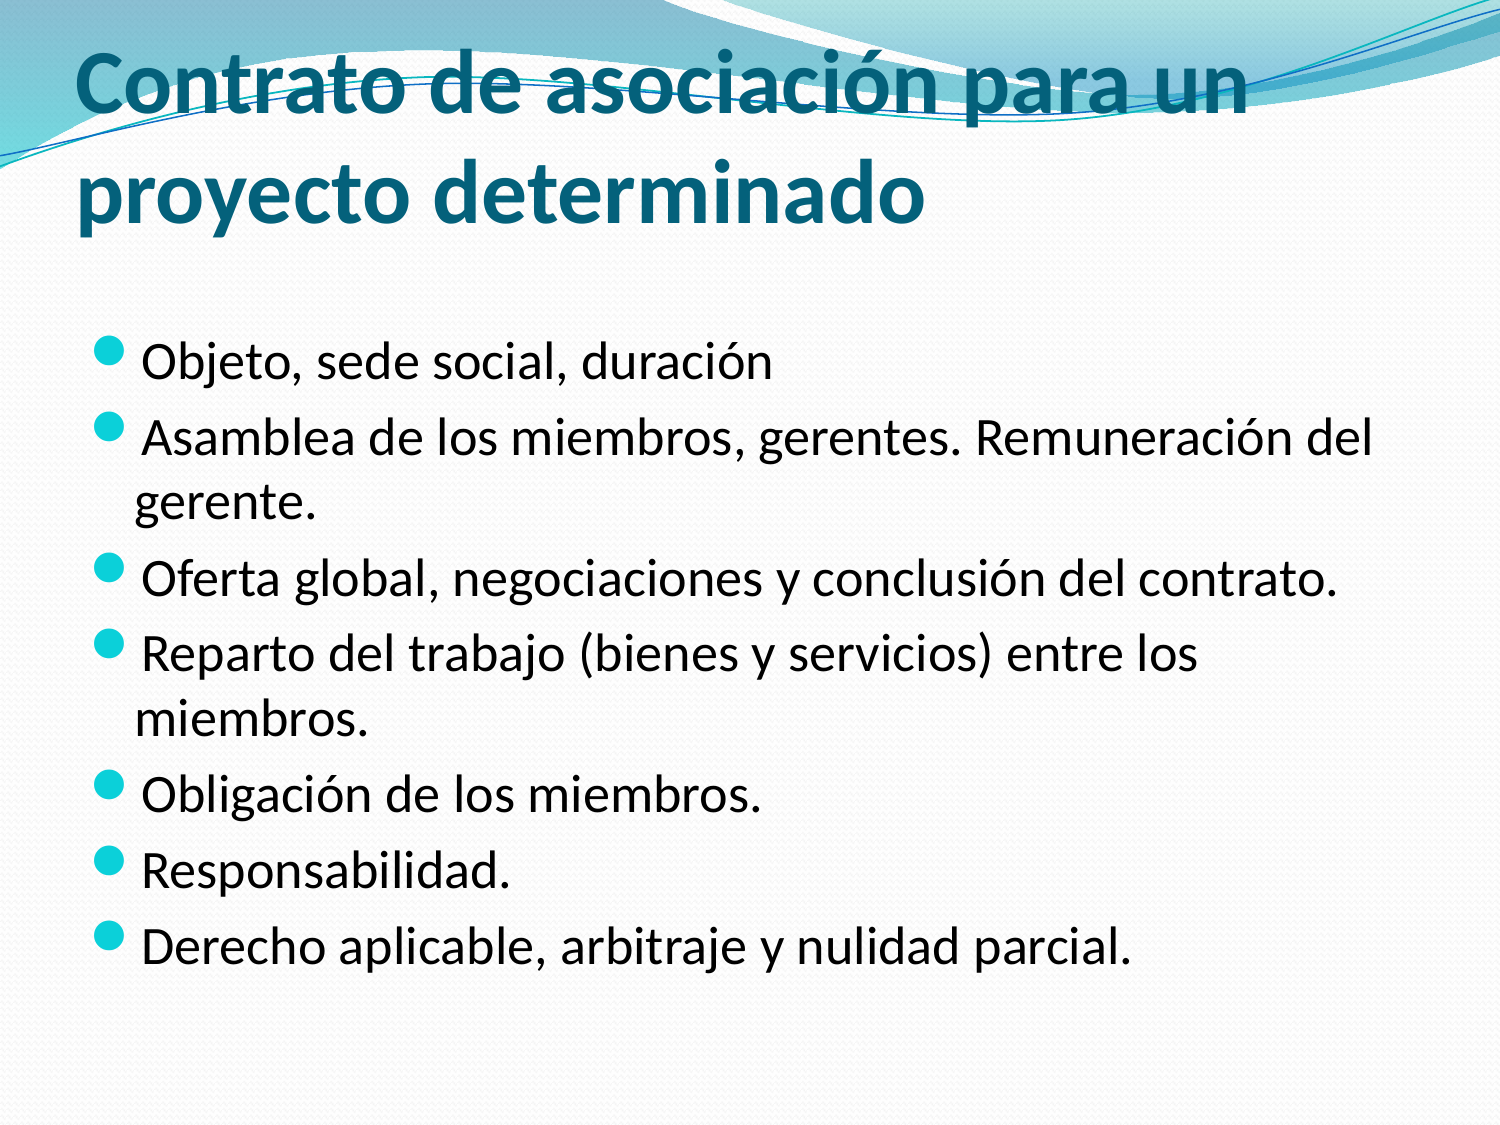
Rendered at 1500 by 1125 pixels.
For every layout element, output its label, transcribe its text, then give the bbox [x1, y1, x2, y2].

list Objeto, sede social, duración Asamblea de los miembros, gerentes. Remuneración del gerente. Oferta global, negociaciones y conclusión del contrato. Reparto del trabajo (bienes y servicios) entre los miembros. Obligación de los miembros. Responsabilidad. Derecho aplicable, arbitraje y nulidad parcial. [75, 317, 1425, 1038]
title Contrato de asociación para un proyecto determinado [75, 54, 1425, 243]
